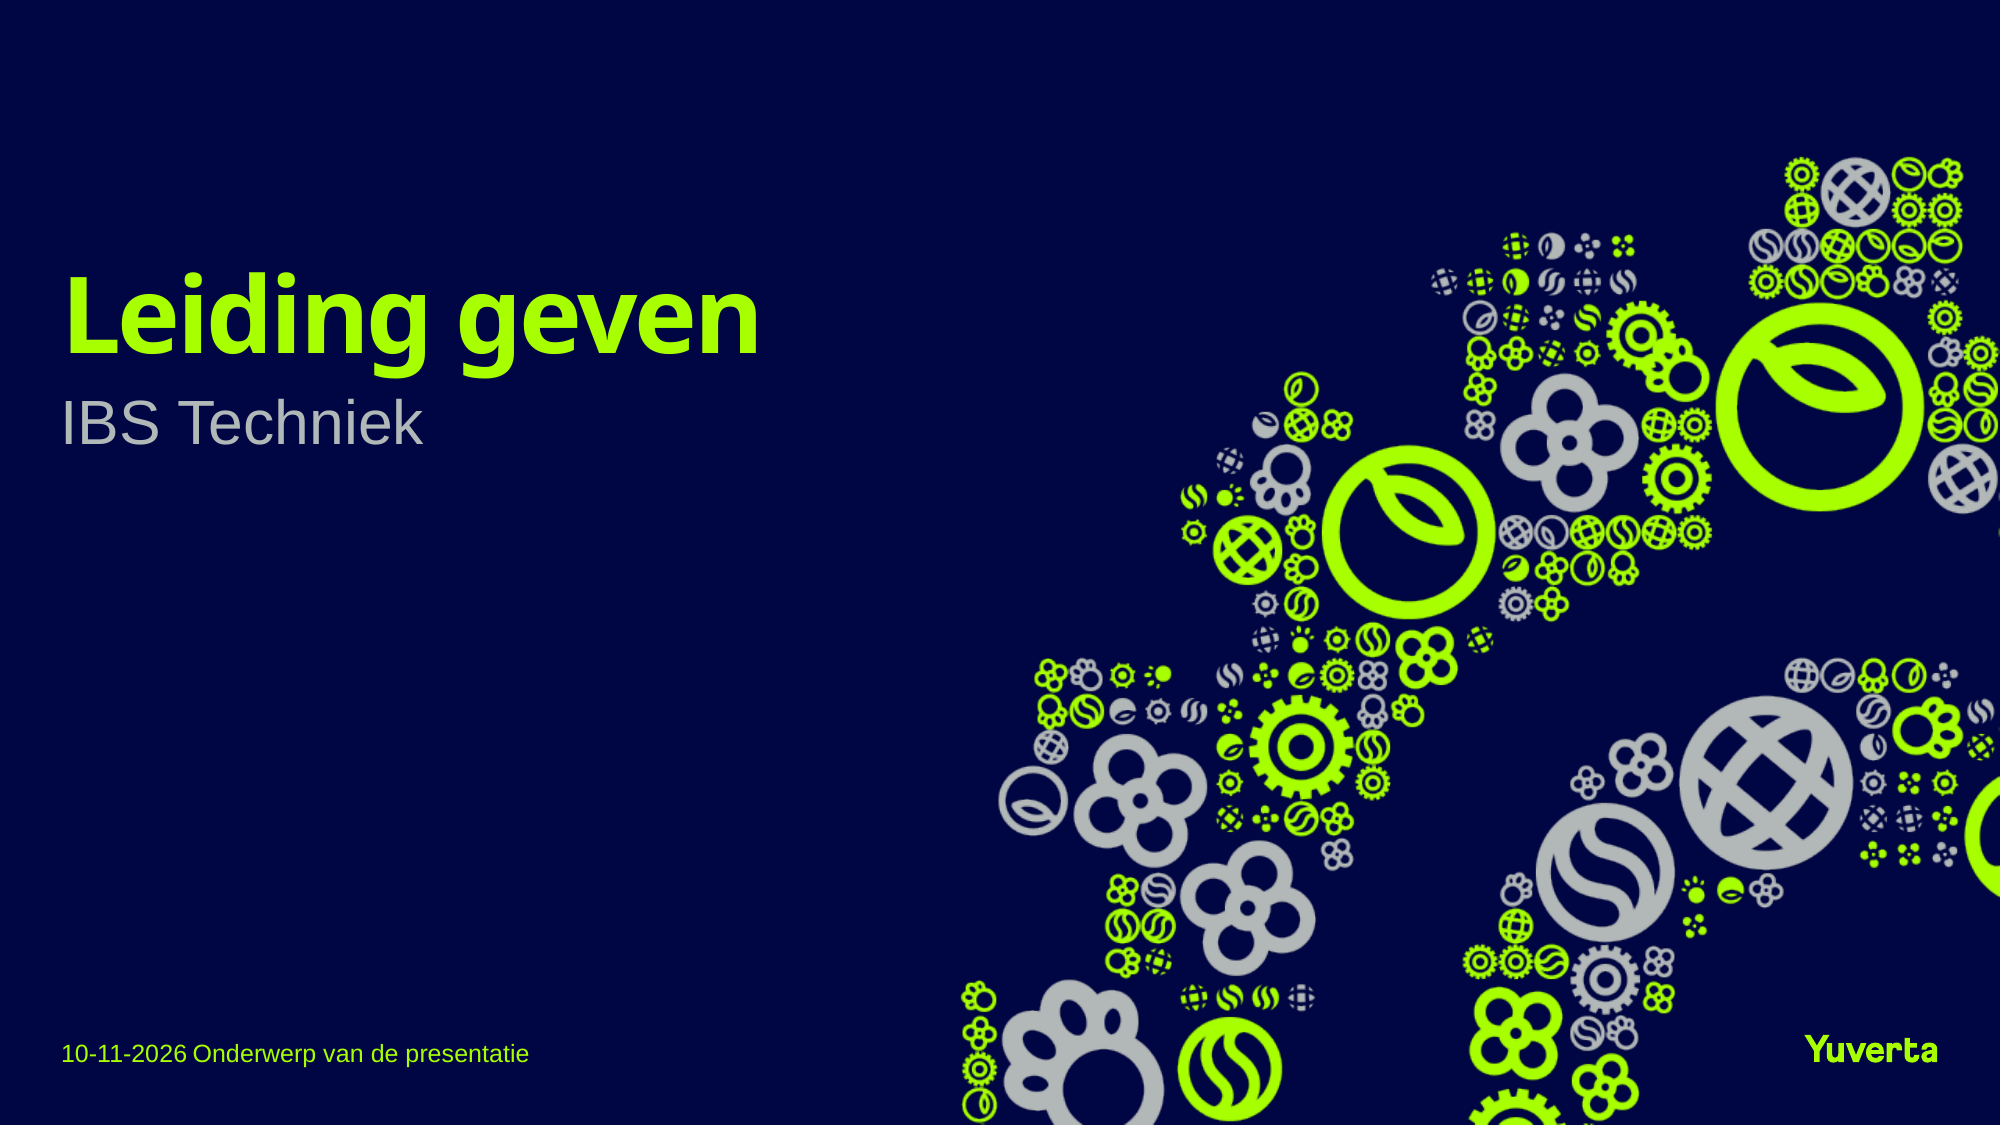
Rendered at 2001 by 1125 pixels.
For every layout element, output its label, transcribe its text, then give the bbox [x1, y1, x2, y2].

title Leiding geven [60, 260, 1242, 392]
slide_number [60, 1037, 193, 1073]
picture [0, 0, 2000, 1125]
footer Onderwerp van de presentatie [193, 1037, 1000, 1073]
subtitle IBS Techniek [60, 392, 987, 959]
